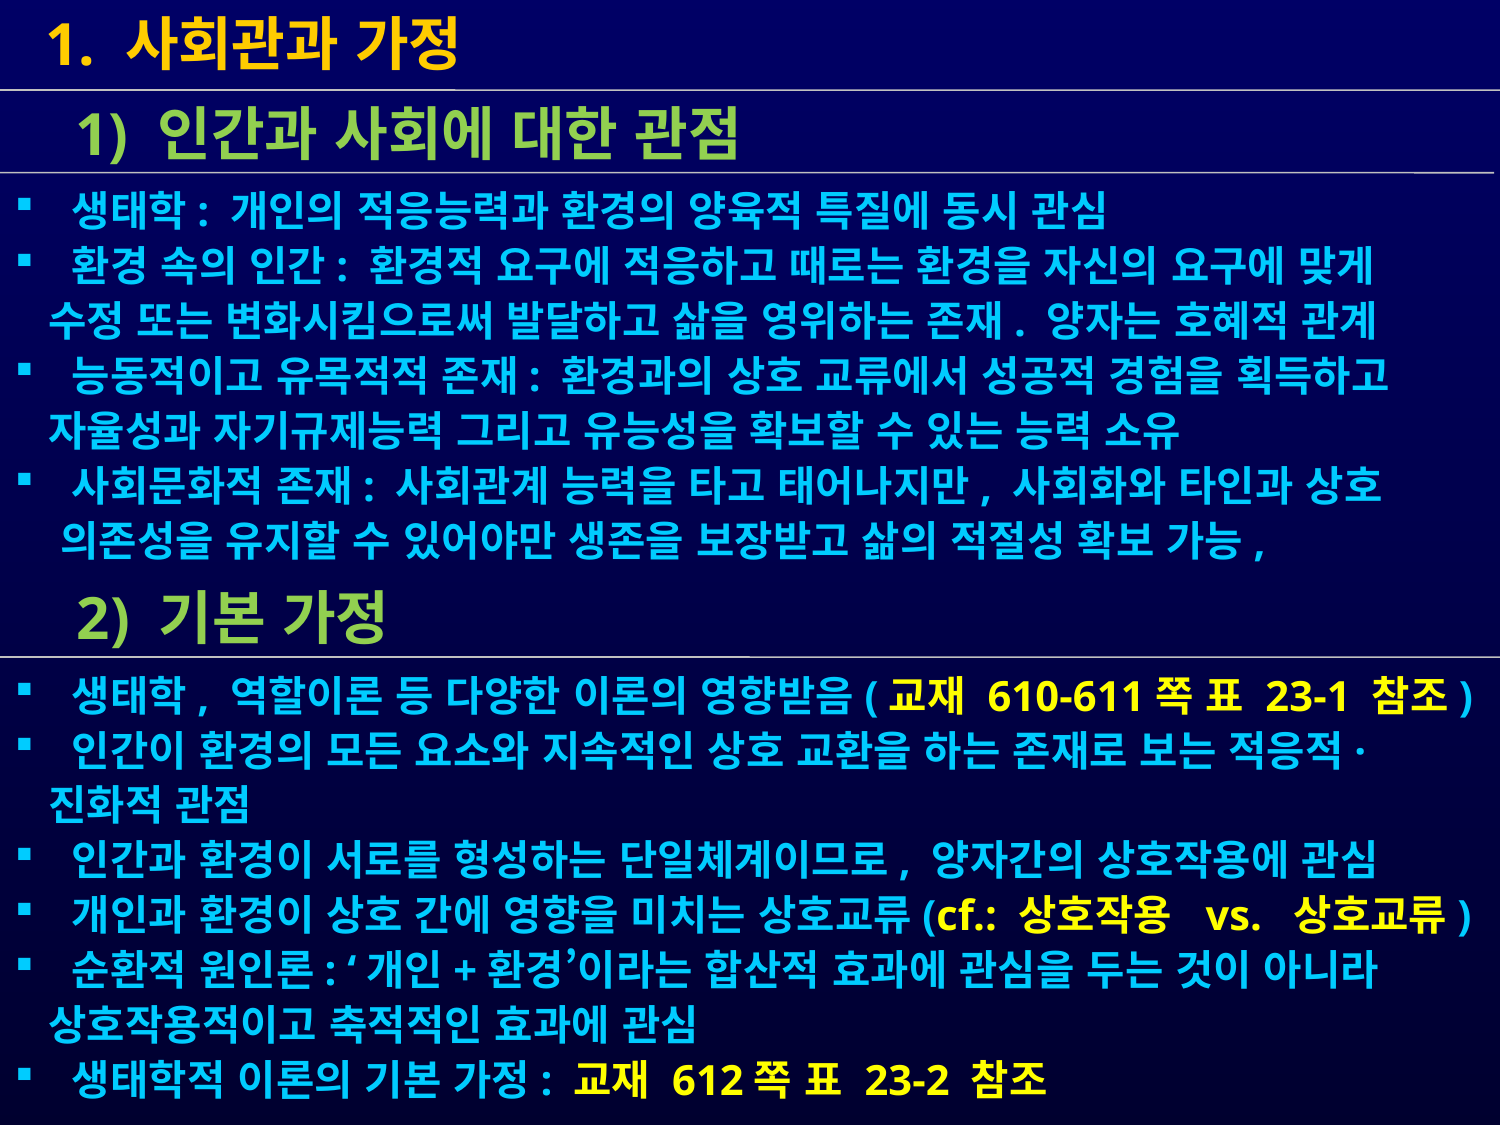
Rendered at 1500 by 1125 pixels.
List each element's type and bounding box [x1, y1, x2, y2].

text_box [0, 0, 1500, 1117]
